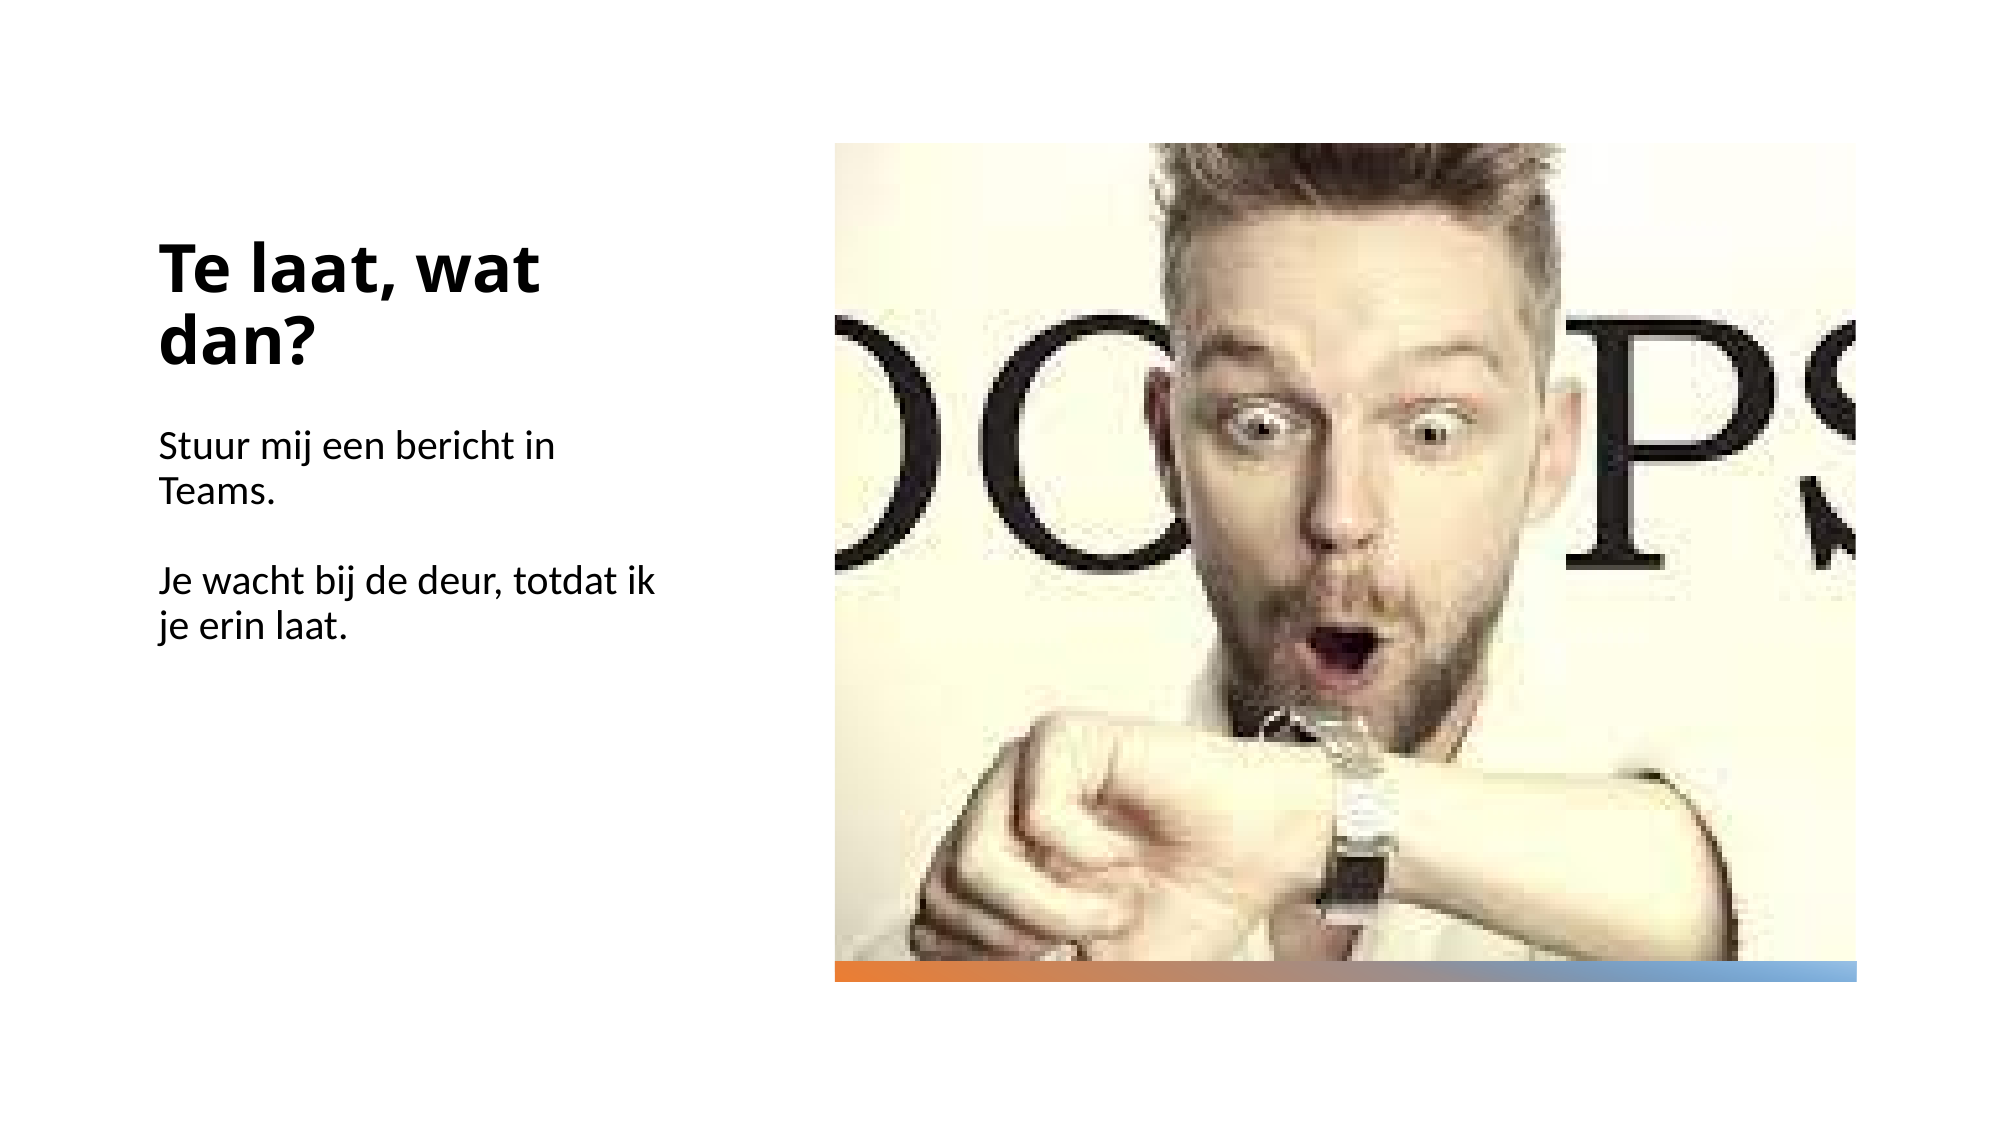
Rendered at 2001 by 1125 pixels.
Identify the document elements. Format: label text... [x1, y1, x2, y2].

text_box Stuur mij een bericht in Teams. Je wacht bij de deur, totdat ik je erin laat. [143, 415, 693, 982]
title Te laat, wat dan? [143, 121, 727, 387]
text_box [834, 961, 1857, 982]
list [834, 143, 1856, 961]
